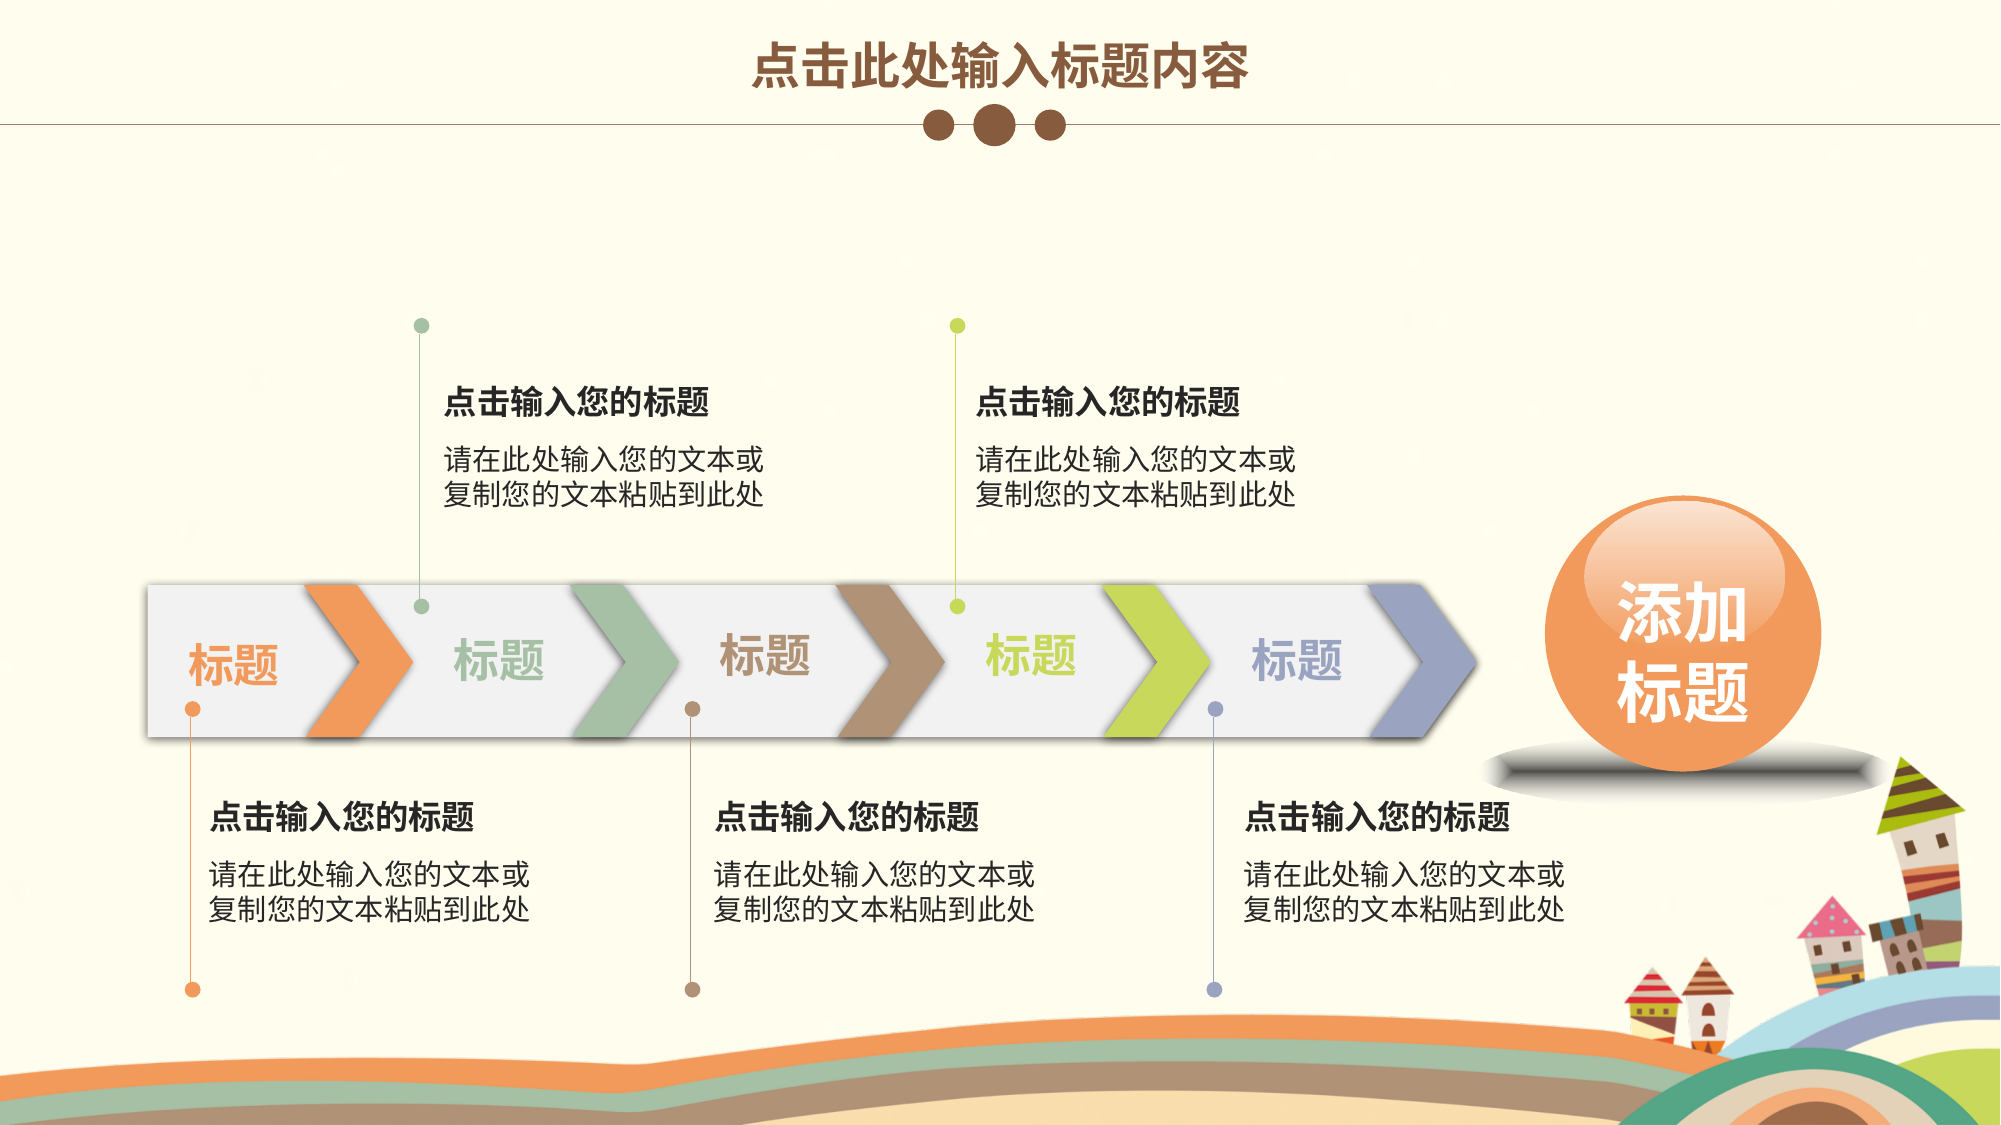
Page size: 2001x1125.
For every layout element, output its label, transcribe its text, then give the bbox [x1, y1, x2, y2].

text_box 标题 [970, 619, 1093, 690]
text_box [365, 585, 613, 738]
text_box 标题 [173, 629, 295, 700]
text_box [835, 585, 946, 738]
text_box 点击输入您的标题 [1229, 788, 1526, 844]
text_box [569, 585, 680, 738]
text_box 请在此处输入您的文本或 复制您的文本粘贴到此处 [1229, 849, 1581, 934]
text_box [631, 585, 879, 738]
text_box [1101, 585, 1211, 738]
text_box 标题 [705, 619, 827, 690]
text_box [1476, 495, 1894, 808]
text_box [1367, 585, 1476, 738]
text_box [949, 317, 966, 615]
text_box 点击输入您的标题 [430, 373, 725, 429]
text_box [147, 585, 347, 738]
text_box 请在此处输入您的文本或 复制您的文本粘贴到此处 [430, 434, 780, 519]
text_box [1163, 585, 1411, 738]
text_box 请在此处输入您的文本或 复制您的文本粘贴到此处 [701, 849, 1051, 934]
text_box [413, 317, 430, 615]
text_box 标题 [439, 624, 561, 695]
text_box 标题 [1236, 624, 1359, 695]
text_box [303, 585, 414, 738]
text_box 点击此处输入标题内容 [735, 26, 1266, 102]
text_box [184, 701, 201, 998]
text_box 点击输入您的标题 [201, 788, 491, 844]
text_box [897, 585, 1145, 738]
text_box 请在此处输入您的文本或 复制您的文本粘贴到此处 [201, 849, 546, 934]
picture [0, 125, 2000, 1125]
text_box 请在此处输入您的文本或 复制您的文本粘贴到此处 [966, 434, 1312, 519]
text_box 点击输入您的标题 [701, 788, 996, 844]
picture [0, 0, 2000, 124]
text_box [1206, 701, 1224, 998]
text_box 点击输入您的标题 [966, 373, 1257, 429]
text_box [684, 701, 701, 998]
